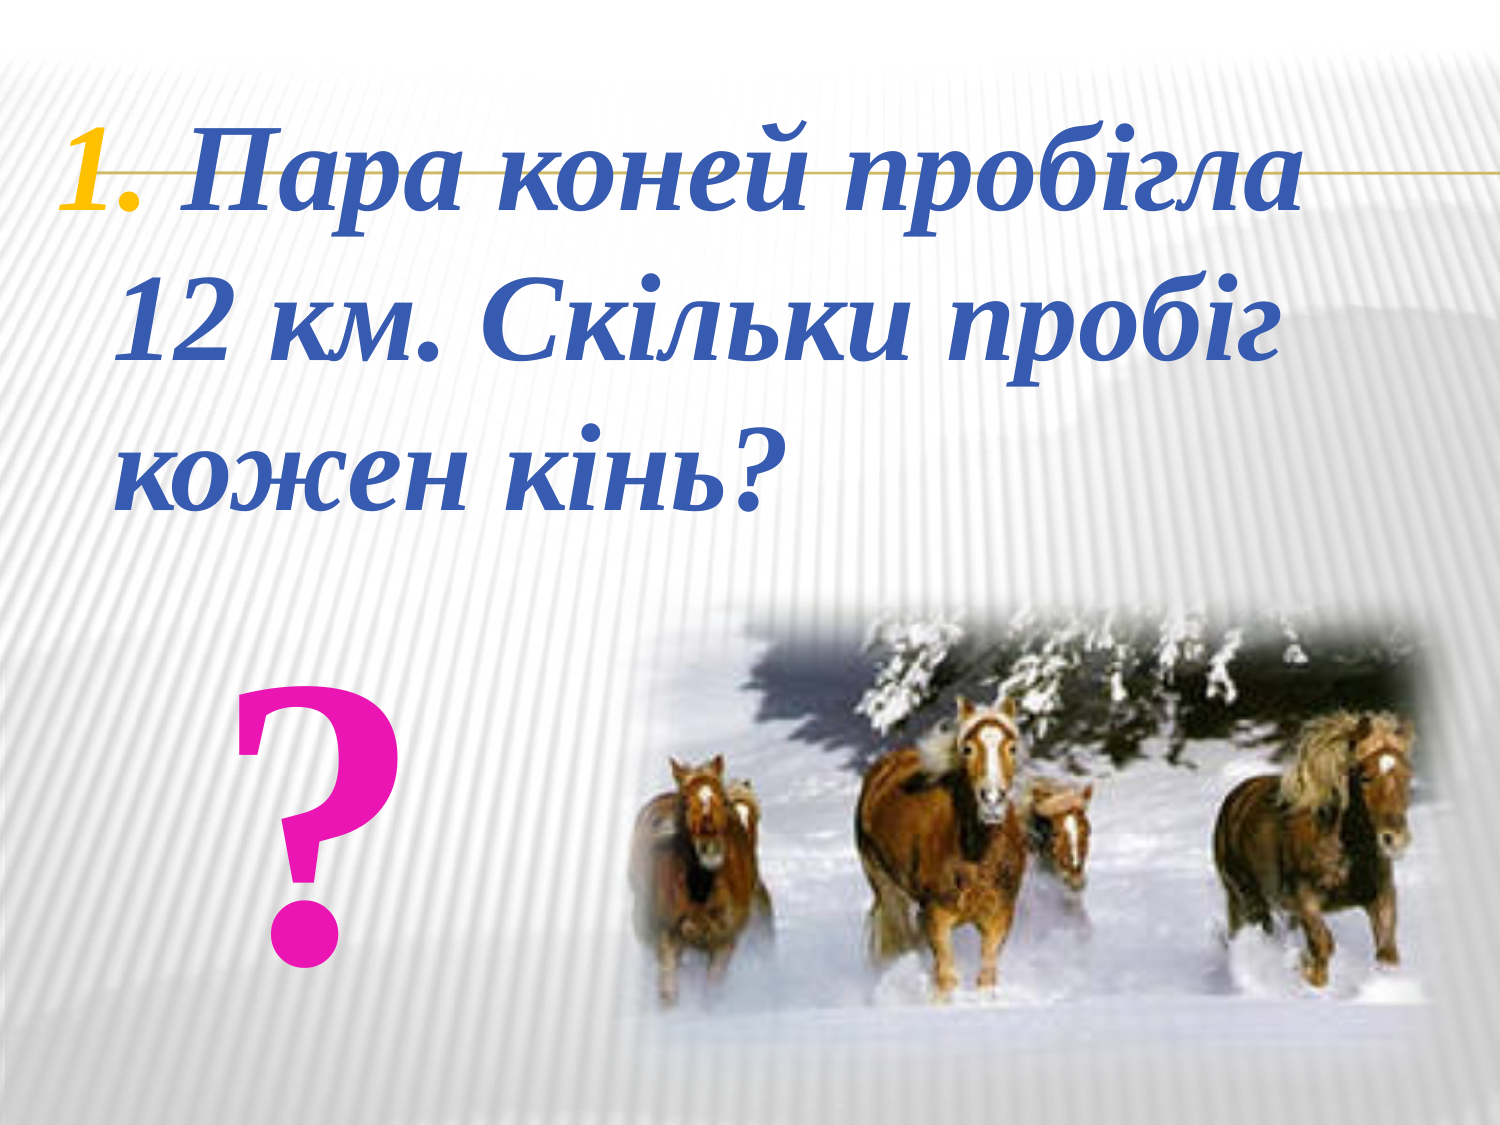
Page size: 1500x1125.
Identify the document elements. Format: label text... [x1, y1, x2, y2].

picture [596, 585, 1472, 1101]
text_box ? [135, 538, 502, 1054]
list 1. Пара коней пробігла 12 км. Скільки пробіг кожен кінь? [41, 78, 1467, 1047]
